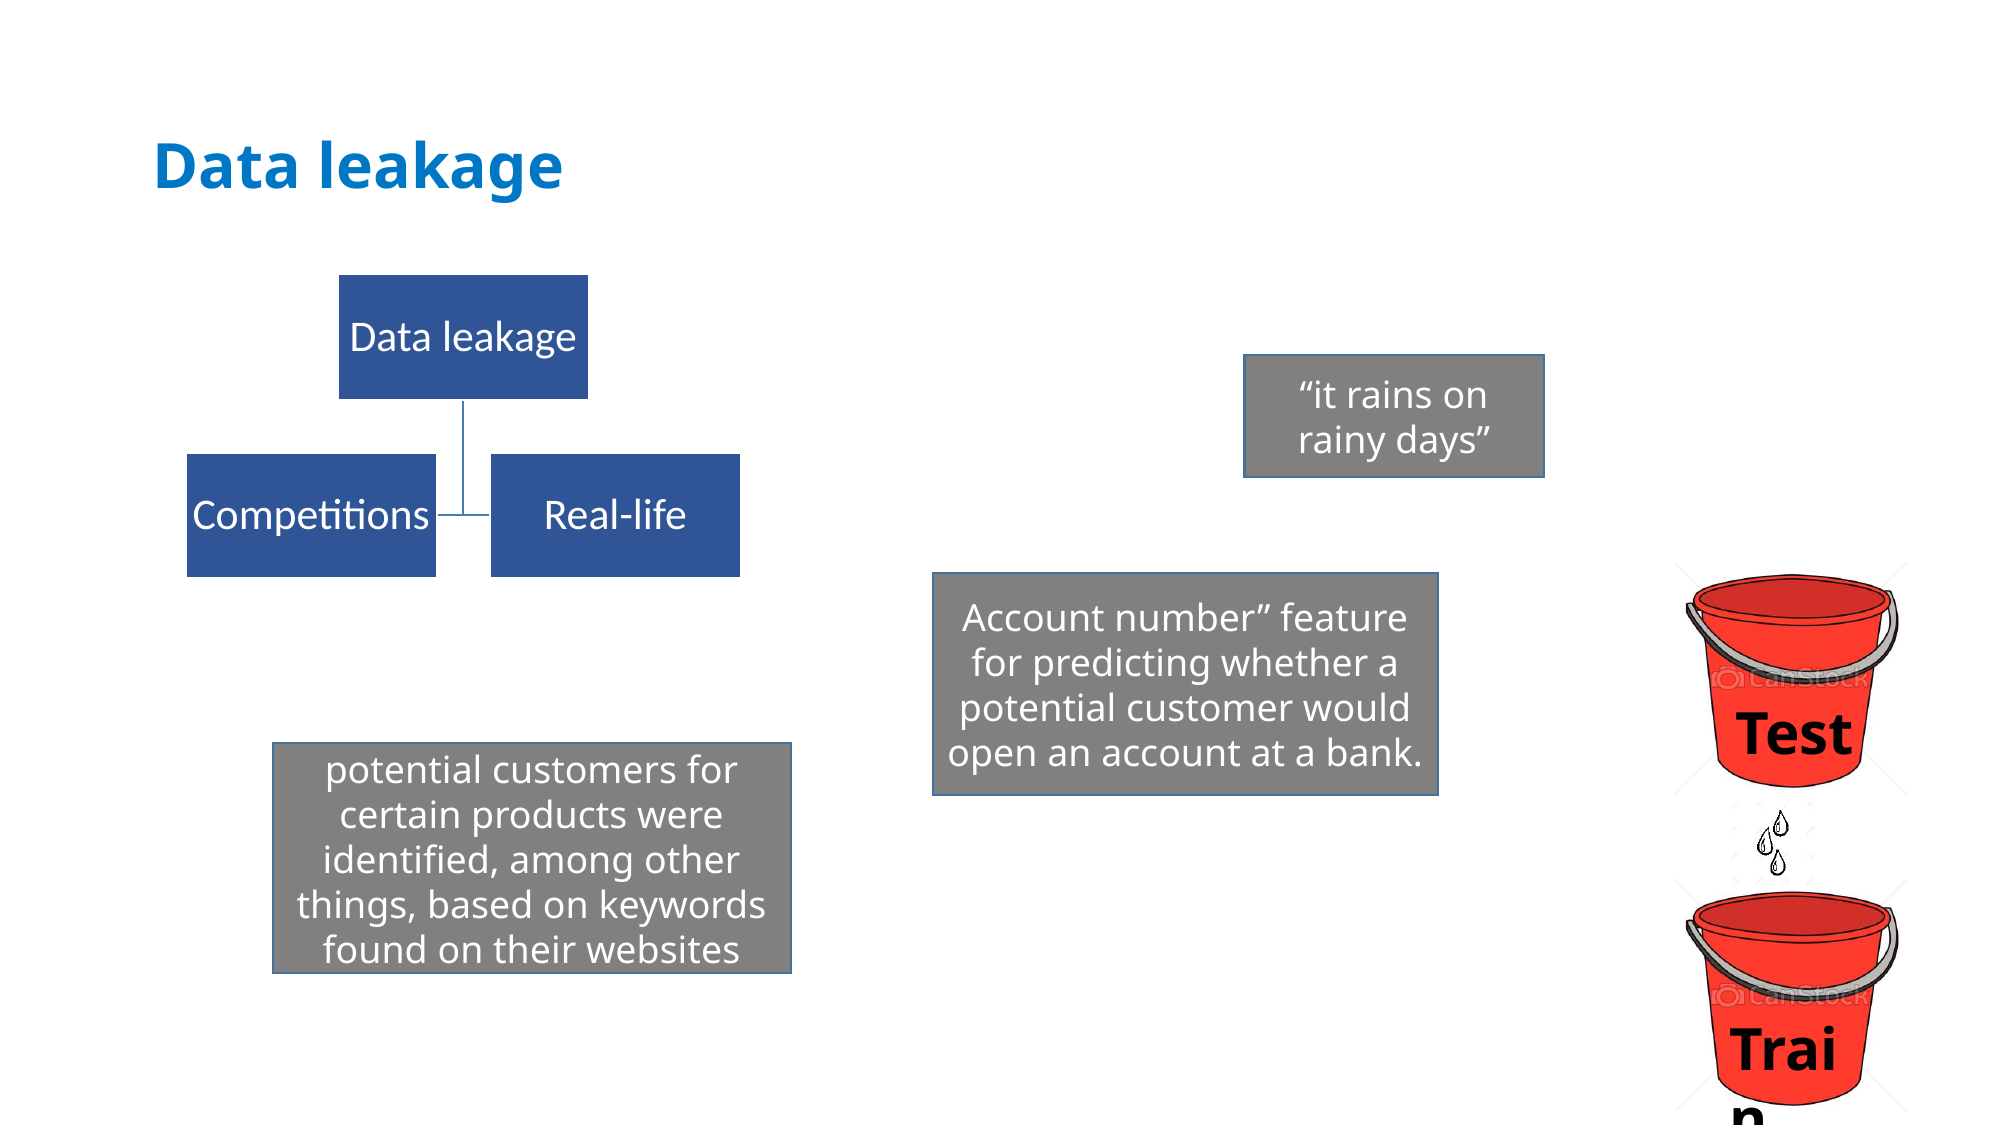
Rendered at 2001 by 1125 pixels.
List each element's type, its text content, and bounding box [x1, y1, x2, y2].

text_box Train [1714, 1113, 1885, 1125]
picture [1660, 798, 1920, 1113]
picture [1660, 548, 1920, 796]
text_box potential customers for certain products were identified, among other things, based on keywords found on their websites [272, 742, 792, 974]
text_box Account number” feature for predicting whether a potential customer would open an account at a bank. [932, 572, 1439, 796]
title Data leakage [137, 59, 1863, 278]
text_box “it rains on rainy days” [1243, 354, 1545, 478]
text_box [185, 260, 742, 593]
